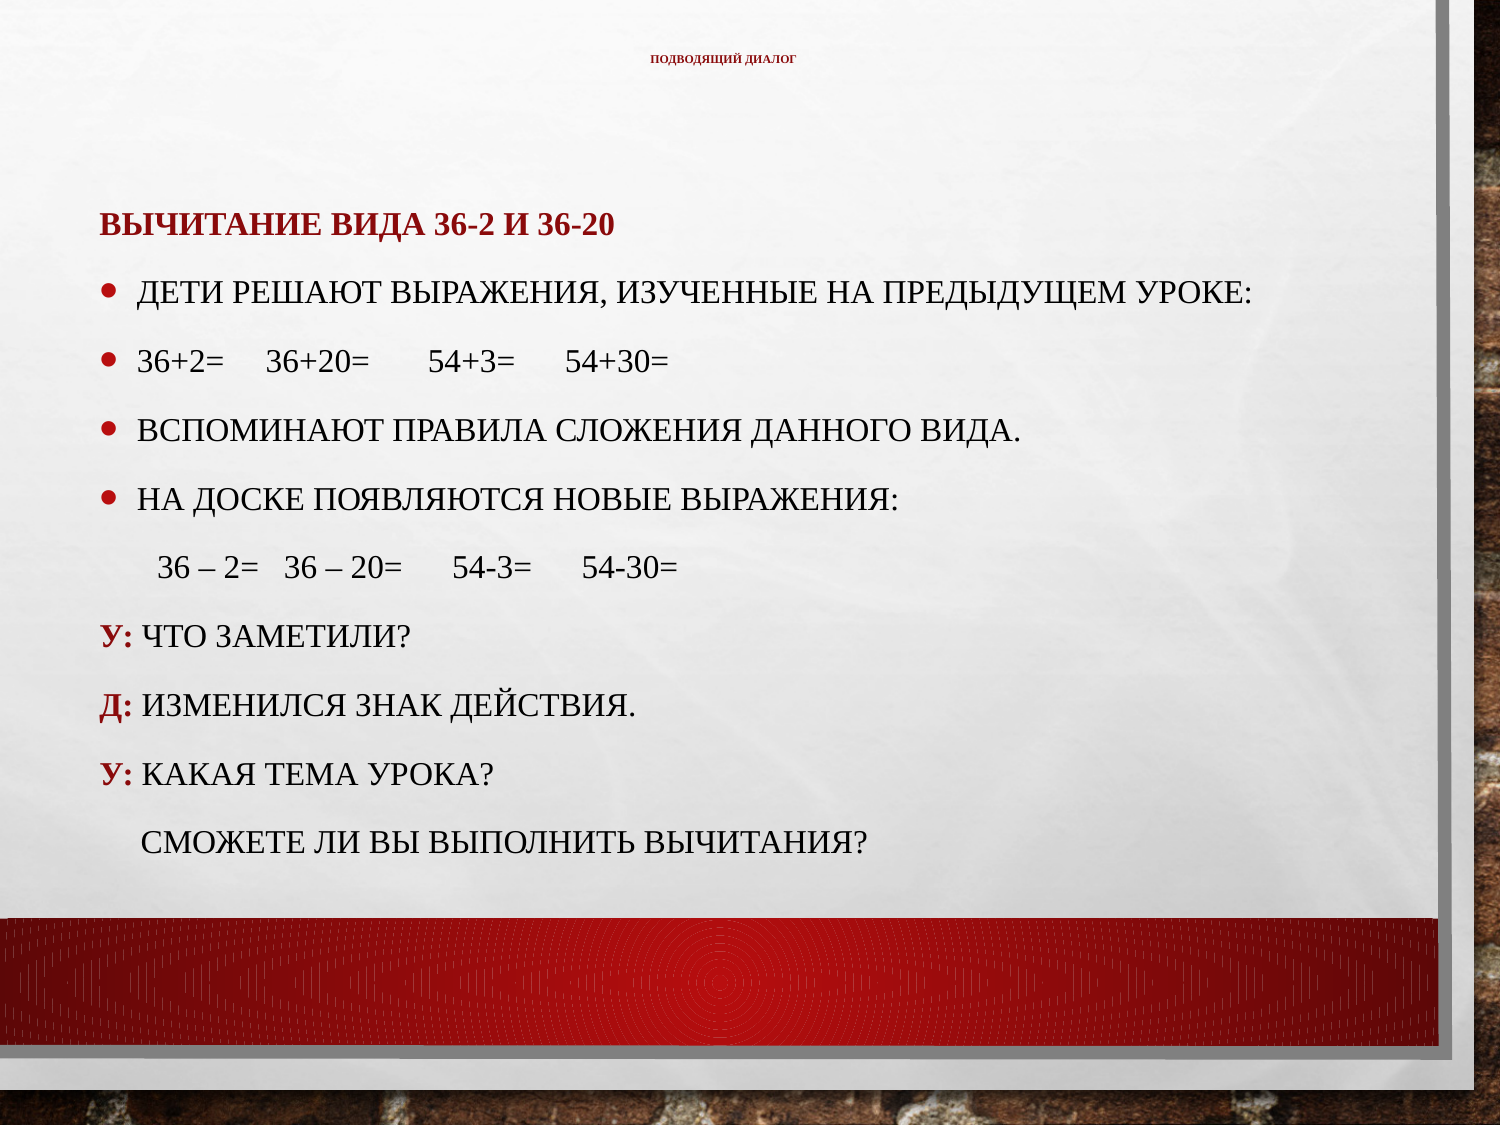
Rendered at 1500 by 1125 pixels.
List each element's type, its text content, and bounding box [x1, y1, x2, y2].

list Вычитание вида 36-2 и 36-20 Дети решают выражения, изученные на предыдущем уроке: 36+2= 36+20= 54+3= 54+30= Вспоминают правила сложения данного вида. На доске появляются новые выражения: 36 – 2= 36 – 20= 54-3= 54-30= У: Что заметили? Д: Изменился знак действия. У: Какая тема урока? Сможете ли вы выполнить вычитания? [84, 172, 1364, 882]
picture [0, 0, 1500, 1125]
title Подводящий диалог [84, 19, 1364, 90]
